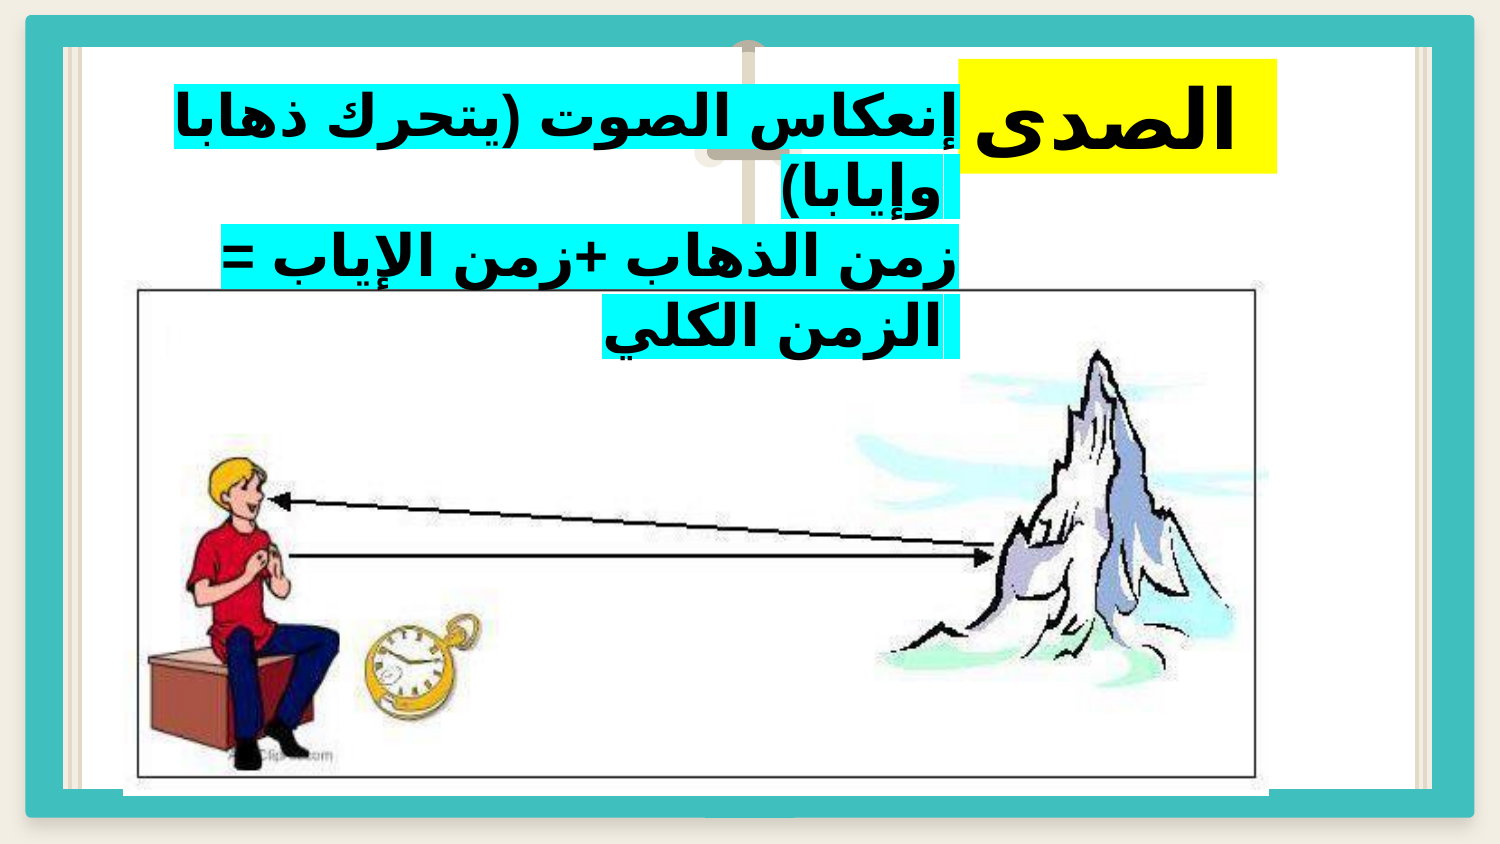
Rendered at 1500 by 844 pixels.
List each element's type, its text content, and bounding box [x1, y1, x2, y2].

picture [123, 279, 1270, 797]
text_box إنعكاس الصوت (يتحرك ذهابا وإيابا) زمن الذهاب +زمن الإياب = الزمن الكلي [147, 71, 975, 278]
text_box الصدى [958, 58, 1278, 174]
